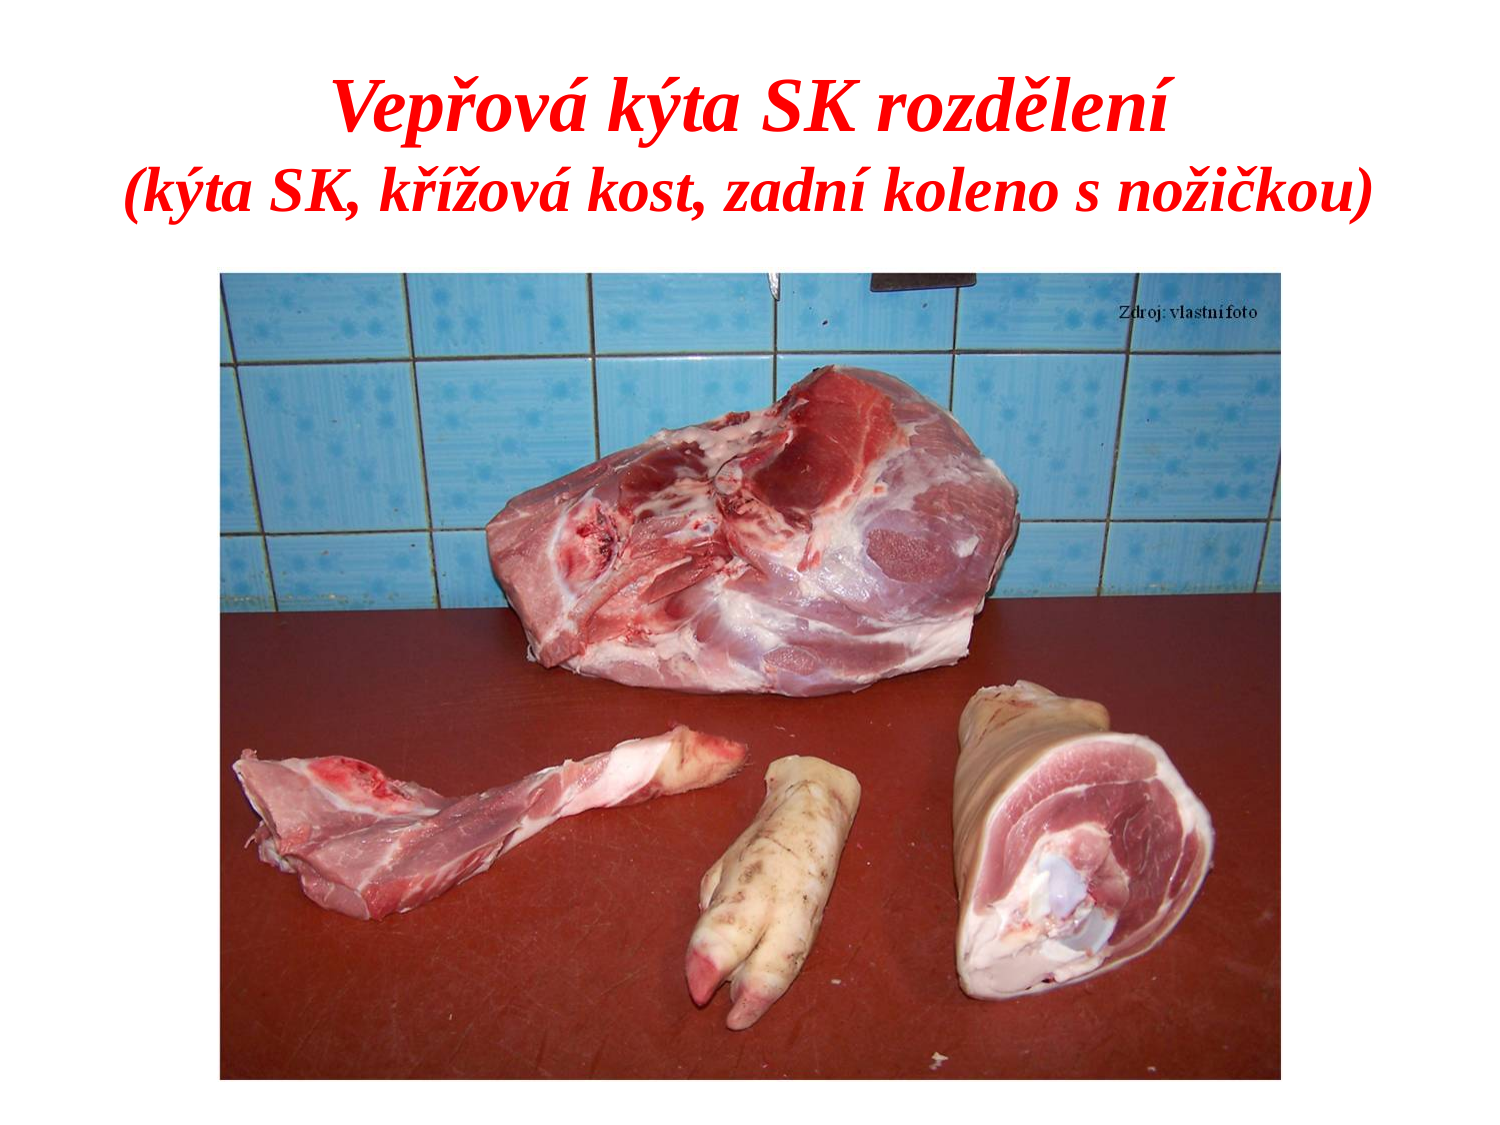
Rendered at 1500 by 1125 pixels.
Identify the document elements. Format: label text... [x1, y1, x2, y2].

picture [216, 266, 1284, 1082]
title Vepřová kýta SK rozdělení (kýta SK, křížová kost, zadní koleno s nožičkou) [75, 45, 1425, 233]
